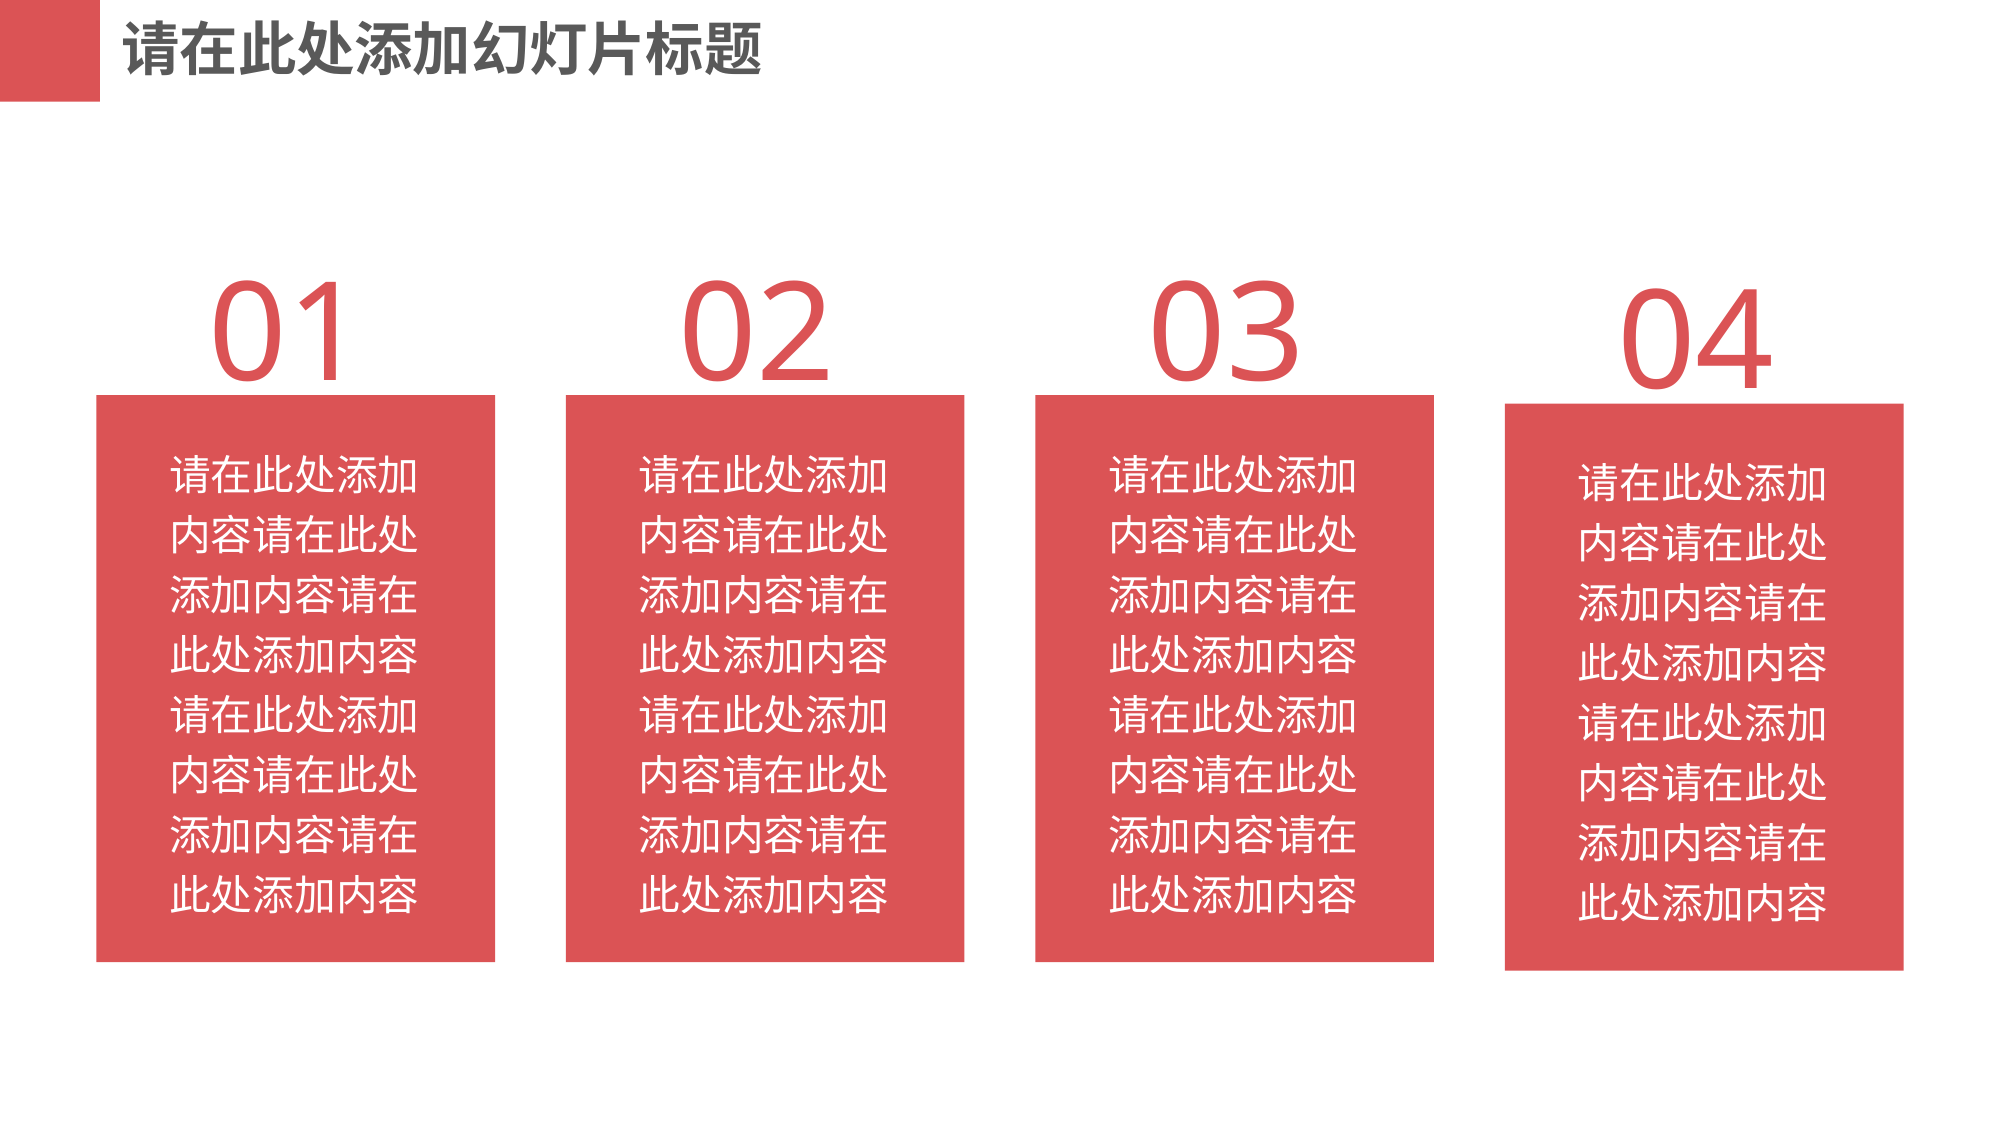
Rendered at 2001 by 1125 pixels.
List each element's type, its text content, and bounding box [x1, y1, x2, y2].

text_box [565, 235, 965, 963]
text_box 请在此处添加幻灯片标题 [106, 5, 843, 90]
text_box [1504, 244, 1904, 971]
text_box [96, 235, 496, 963]
text_box [0, 0, 101, 103]
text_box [1035, 235, 1435, 963]
